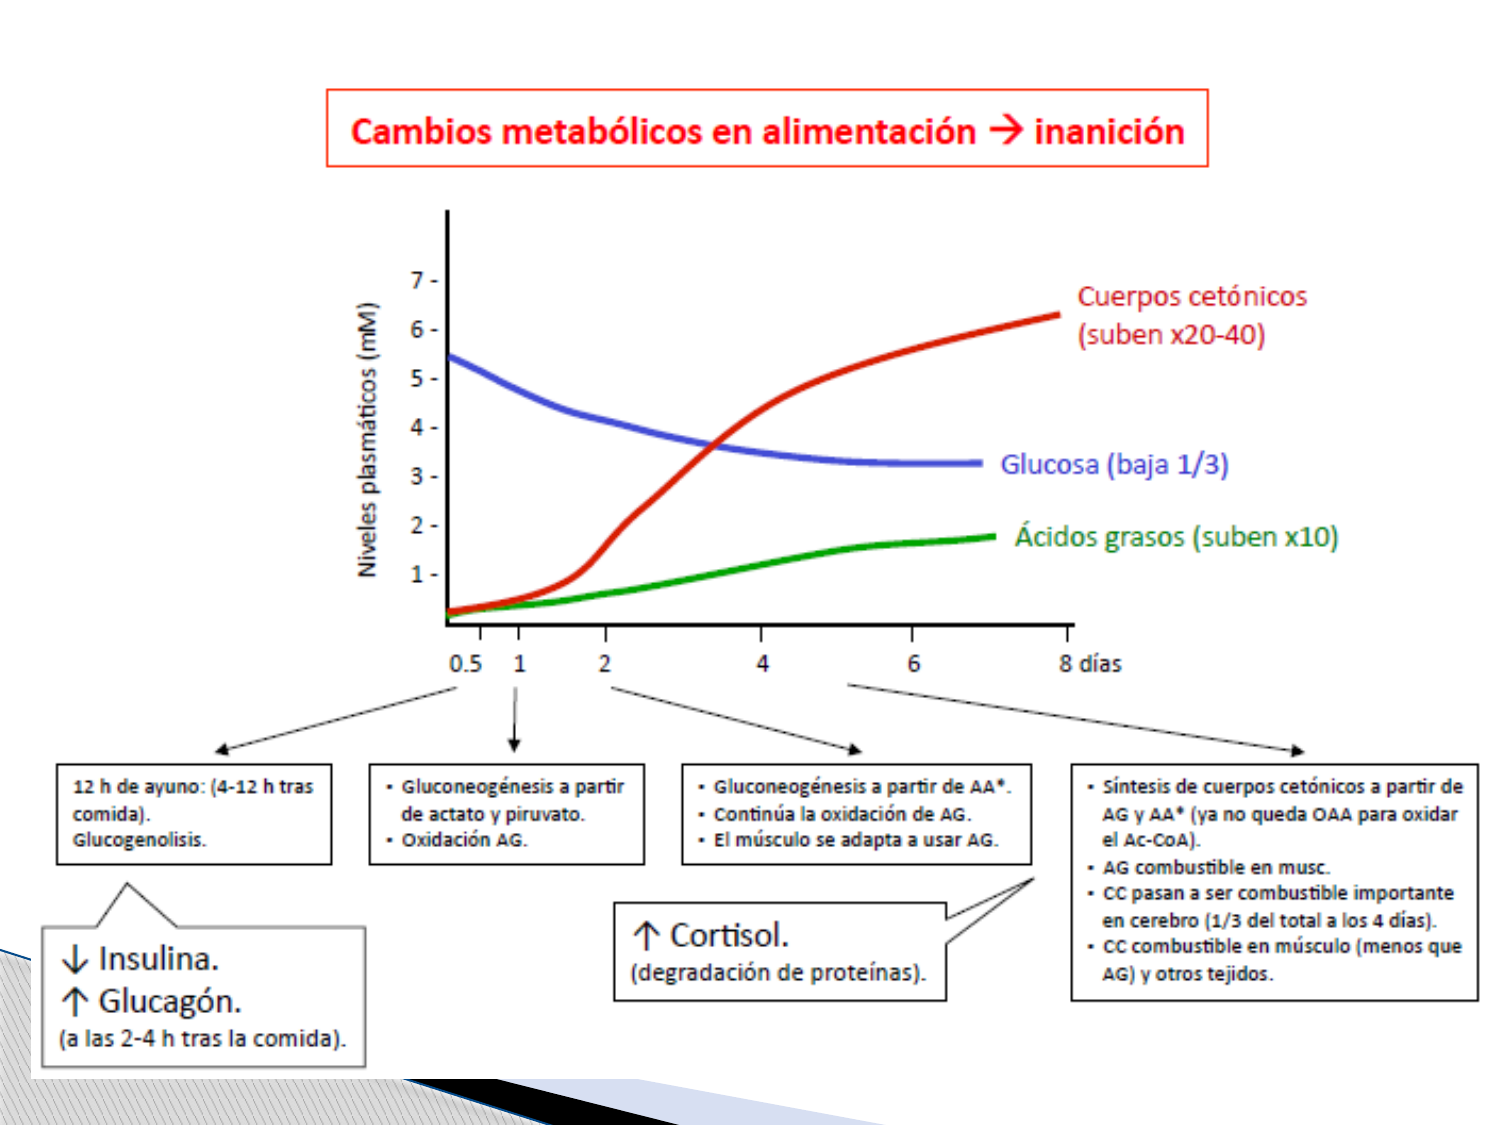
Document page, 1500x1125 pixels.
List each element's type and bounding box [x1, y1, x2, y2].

picture [31, 70, 1500, 1079]
